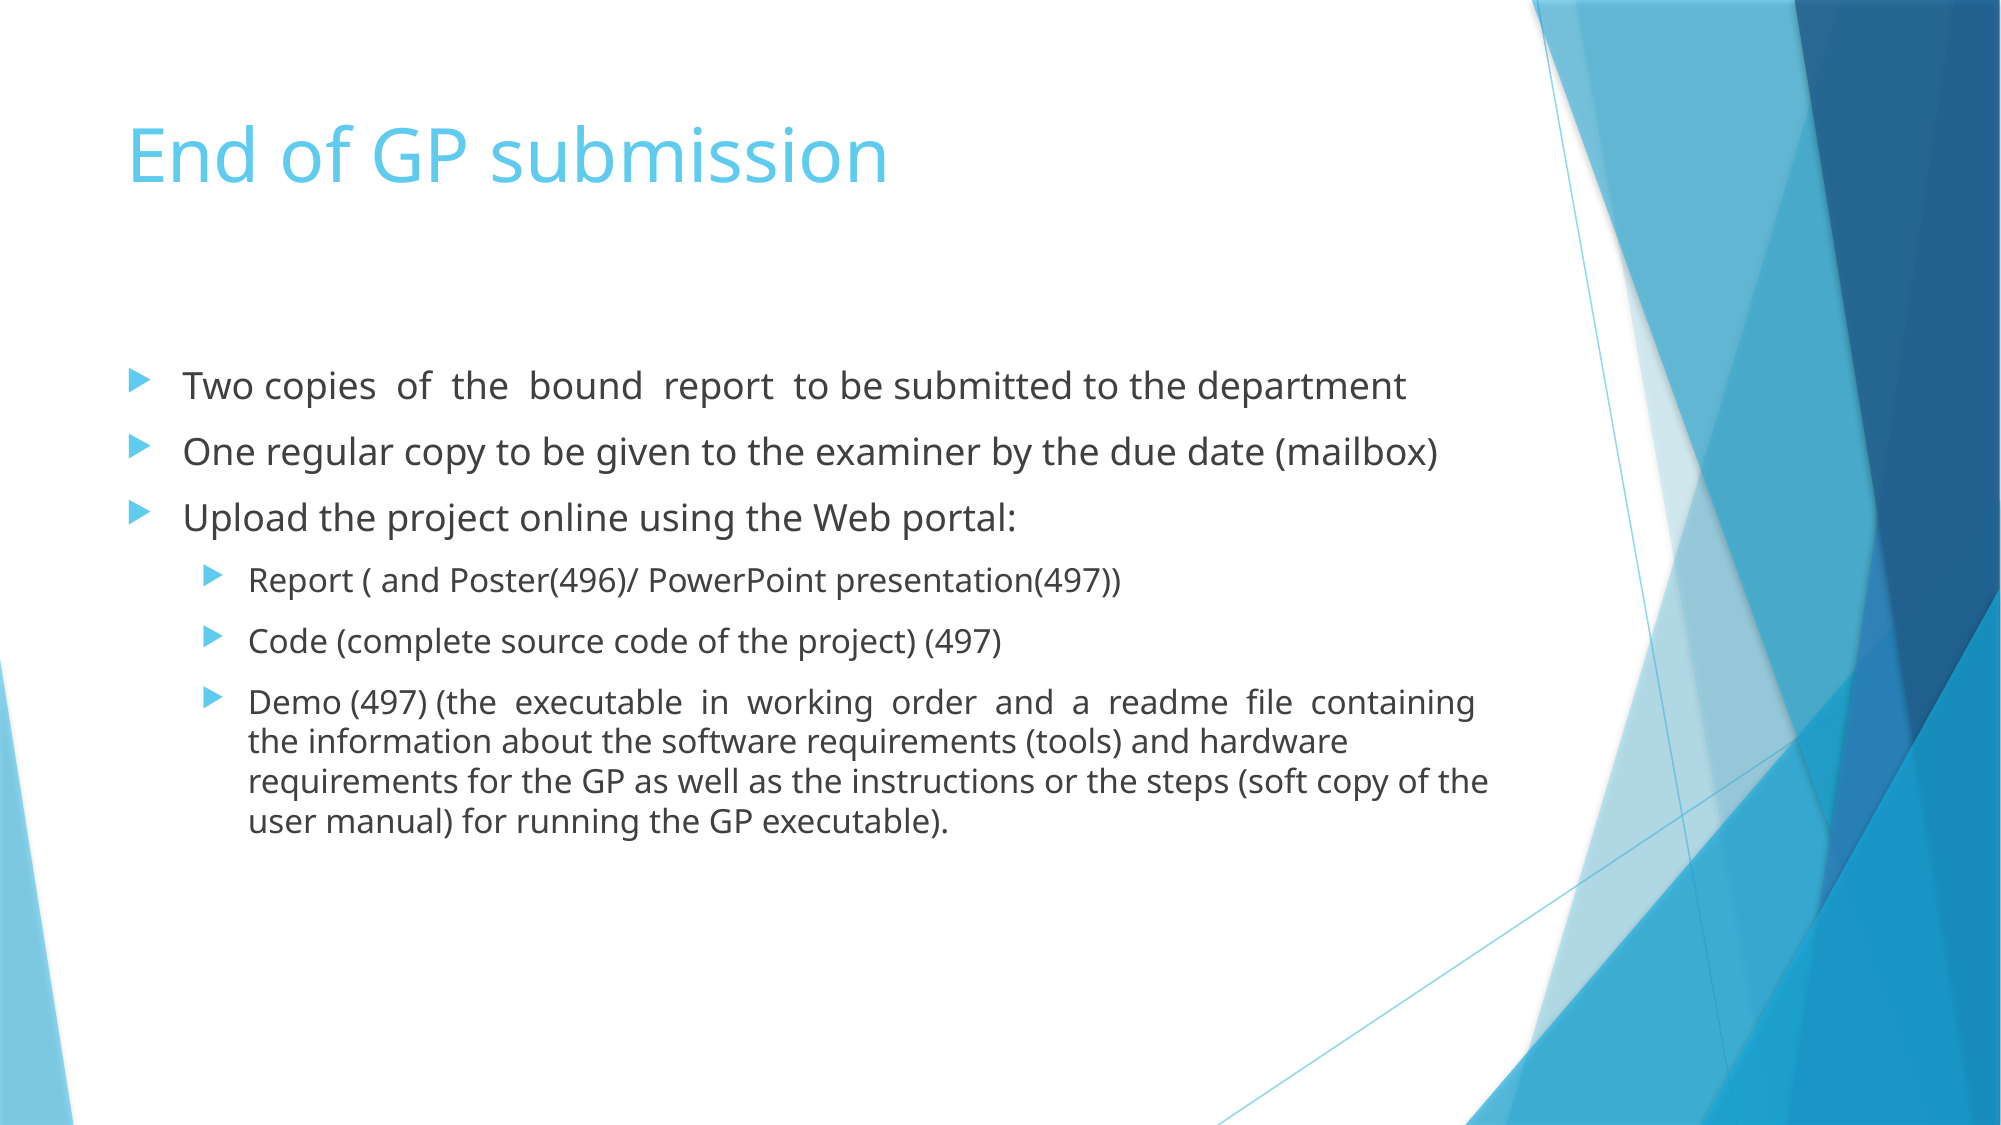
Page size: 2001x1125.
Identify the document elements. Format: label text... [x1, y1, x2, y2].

list Two copies of the bound report to be submitted to the department One regular copy to be given to the examiner by the due date (mailbox) Upload the project online using the Web portal: Report ( and Poster(496)/ PowerPoint presentation(497)) Code (complete source code of the project) (497) Demo (497) (the executable in working order and a readme file containing the information about the software requirements (tools) and hardware requirements for the GP as well as the instructions or the steps (soft copy of the user manual) for running the GP executable). [111, 354, 1522, 992]
title End of GP submission [111, 99, 1522, 317]
